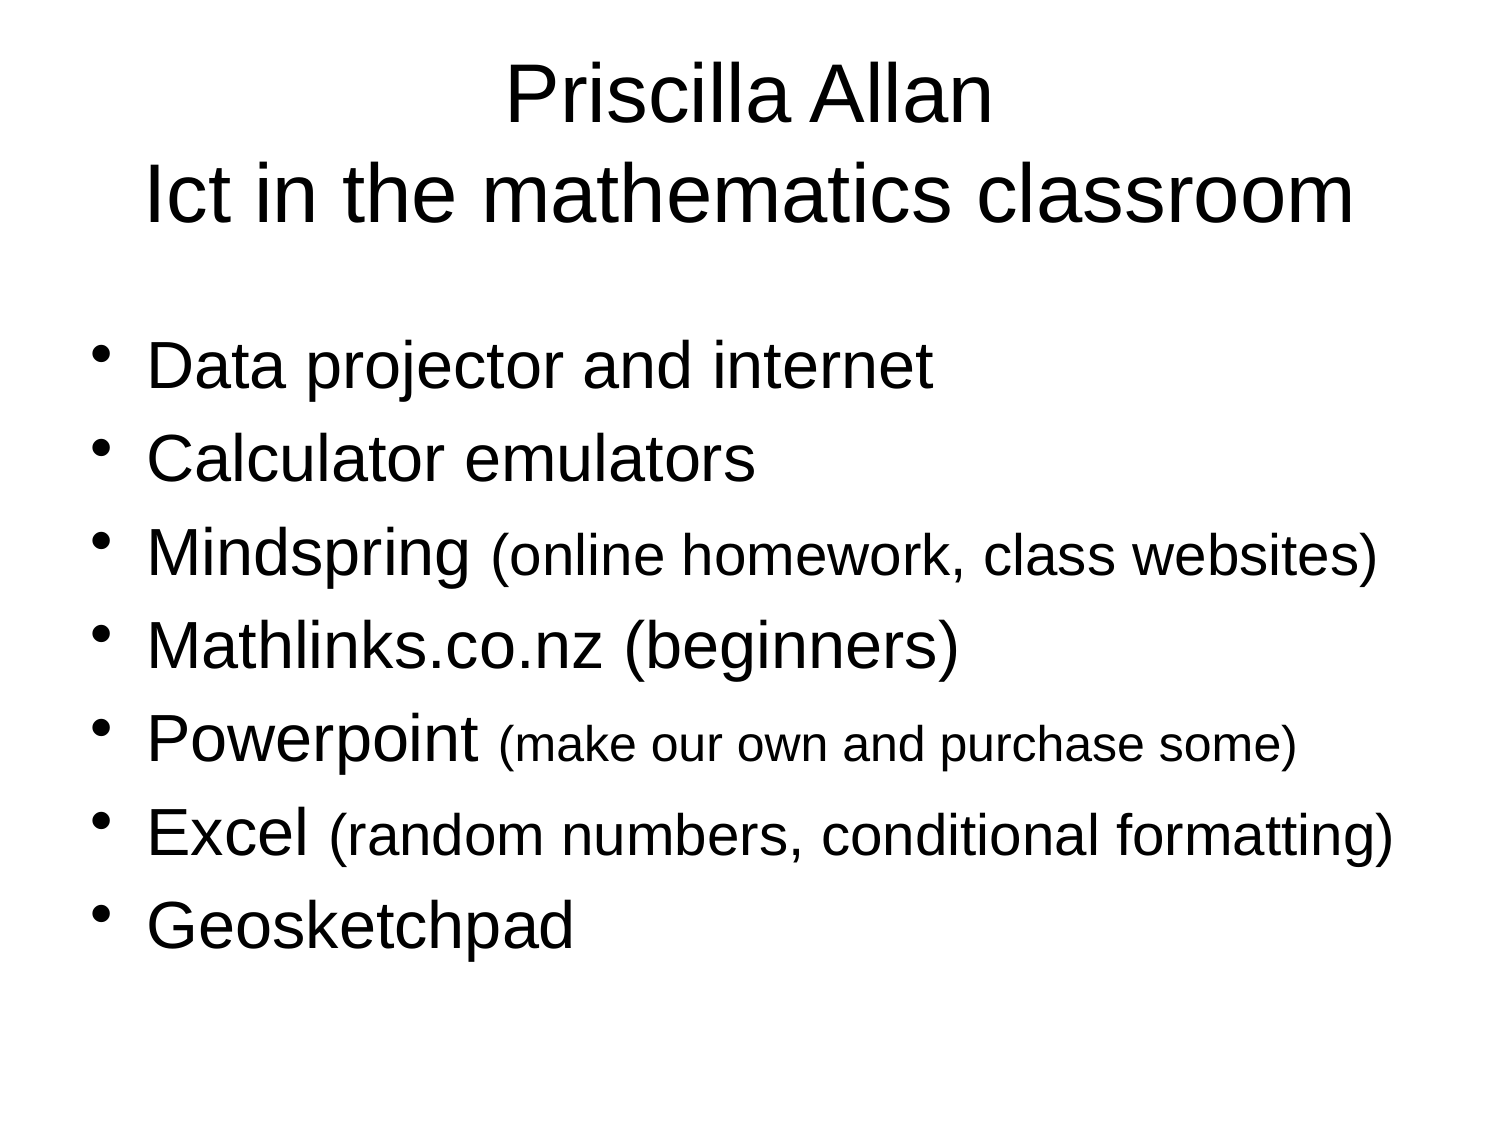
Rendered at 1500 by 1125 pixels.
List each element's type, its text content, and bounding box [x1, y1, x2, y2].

title Priscilla Allan Ict in the mathematics classroom [74, 44, 1426, 233]
list Data projector and internet Calculator emulators Mindspring (online homework, class websites) Mathlinks.co.nz (beginners) Powerpoint (make our own and purchase some) Excel (random numbers, conditional formatting) Geosketchpad [74, 314, 1426, 1059]
